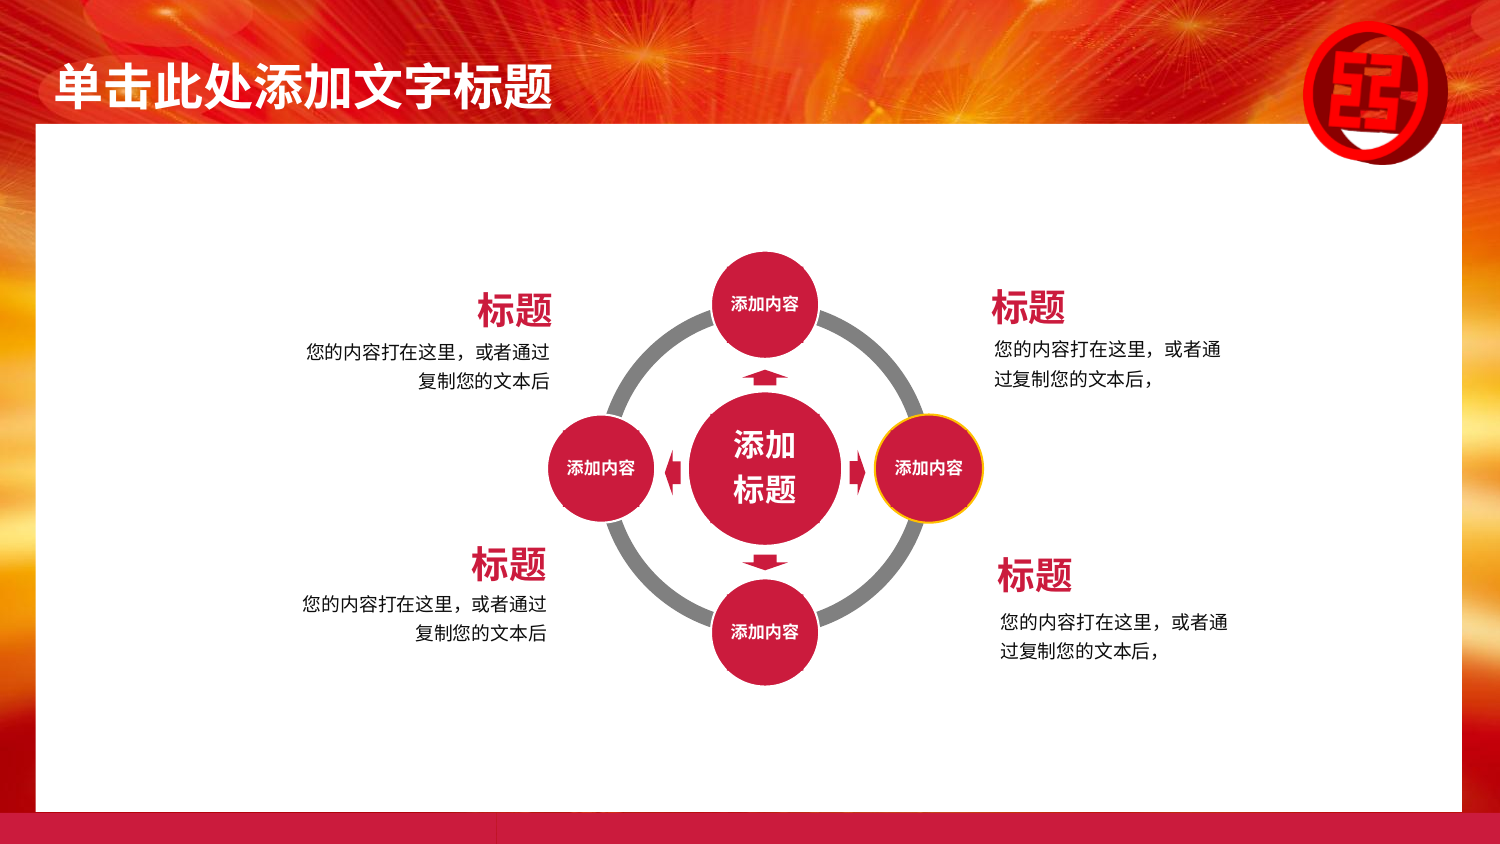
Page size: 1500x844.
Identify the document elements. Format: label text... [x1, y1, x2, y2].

text_box 您的内容打在这里，或者通过复制您的文本后， [982, 325, 1233, 396]
text_box [741, 368, 789, 387]
text_box 标题 [339, 518, 558, 586]
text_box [687, 391, 843, 546]
text_box 标题 [980, 261, 1179, 330]
text_box [606, 310, 710, 414]
text_box [741, 553, 789, 572]
text_box [496, 812, 997, 844]
text_box 您的内容打在这里，或者通过复制您的文本后 [286, 327, 562, 398]
text_box [820, 310, 924, 414]
picture [0, 0, 1500, 812]
text_box 您的内容打在这里，或者通过复制您的文本后， [989, 598, 1239, 668]
text_box [820, 523, 924, 628]
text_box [710, 250, 820, 359]
text_box [663, 449, 682, 496]
text_box [606, 523, 710, 628]
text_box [874, 414, 984, 523]
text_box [710, 578, 820, 687]
text_box 标题 [440, 265, 564, 333]
text_box 标题 [986, 529, 1185, 597]
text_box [546, 414, 656, 523]
text_box 您的内容打在这里，或者通过复制您的文本后 [283, 580, 558, 650]
text_box [0, 812, 496, 844]
text_box [848, 449, 867, 496]
text_box [997, 812, 1500, 844]
